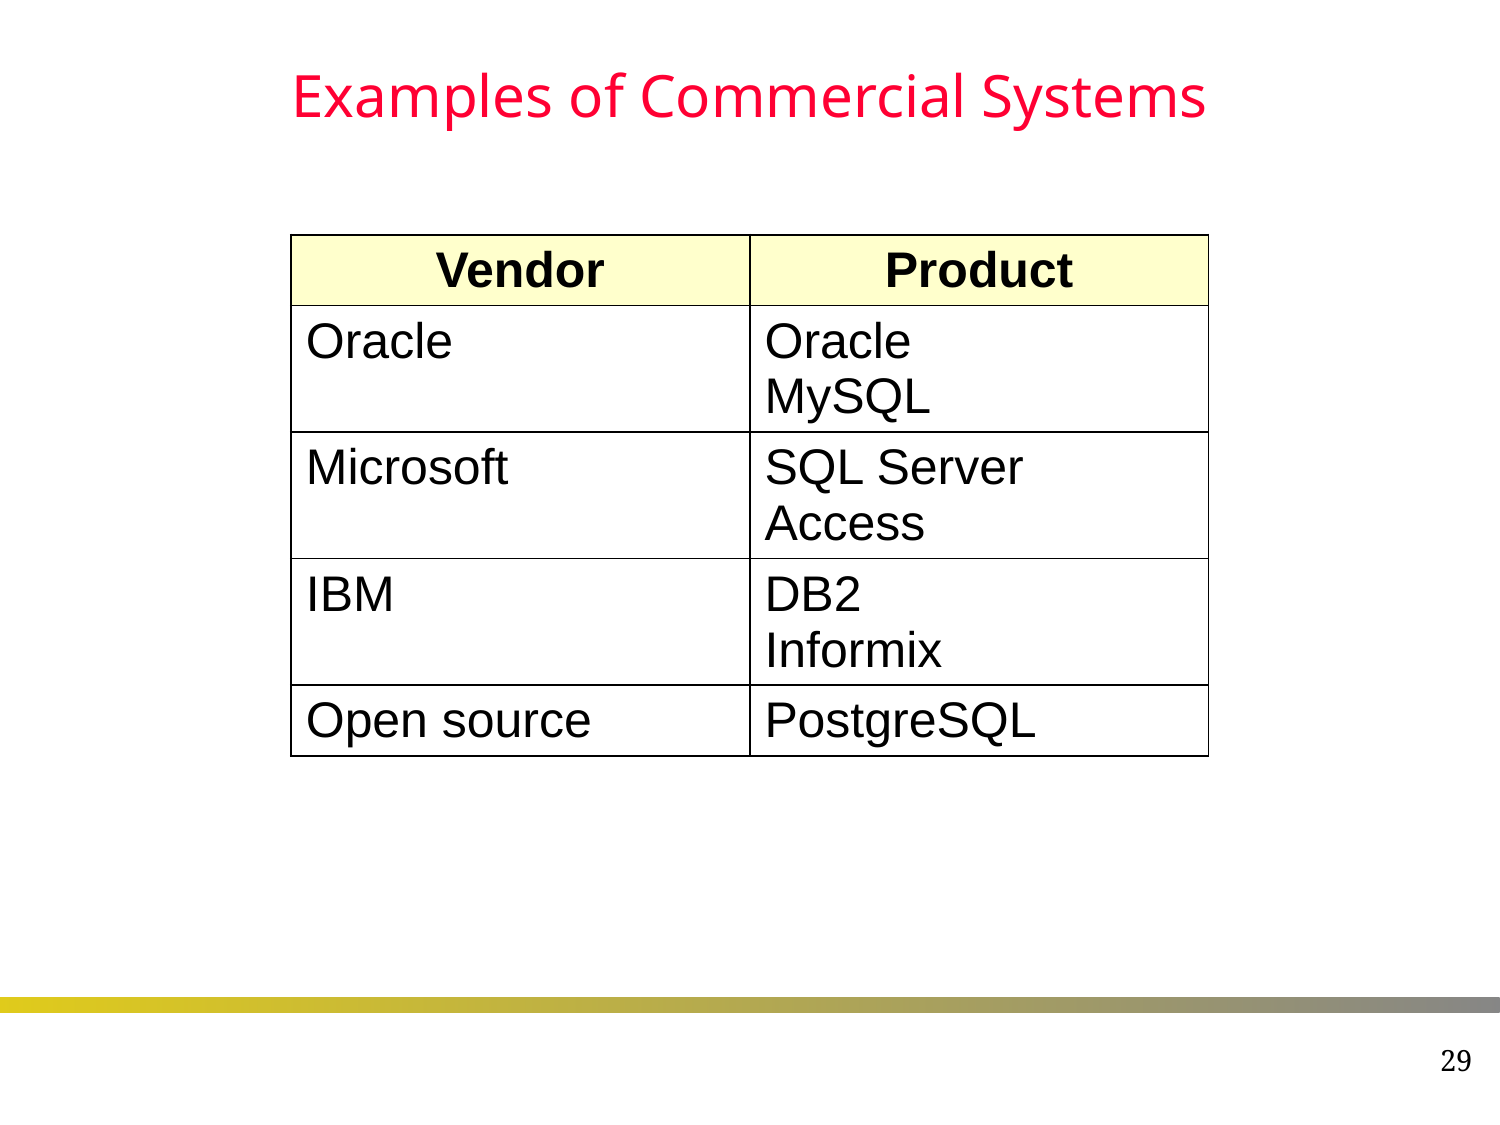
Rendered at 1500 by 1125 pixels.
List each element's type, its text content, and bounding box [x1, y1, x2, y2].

table_cell Open source [292, 686, 749, 755]
table_header Vendor [292, 236, 749, 305]
table_cell PostgreSQL [751, 686, 1208, 755]
table_cell IBM [292, 559, 749, 684]
table_cell SQL Server Access [751, 433, 1208, 558]
table_cell Oracle [292, 306, 749, 431]
table_cell DB2 Informix [751, 559, 1208, 684]
title Examples of Commercial Systems [0, 0, 1500, 188]
table_header Product [751, 236, 1208, 305]
table_cell Microsoft [292, 433, 749, 558]
slide_number 29 [1174, 1024, 1488, 1101]
table_cell Oracle MySQL [751, 306, 1208, 431]
